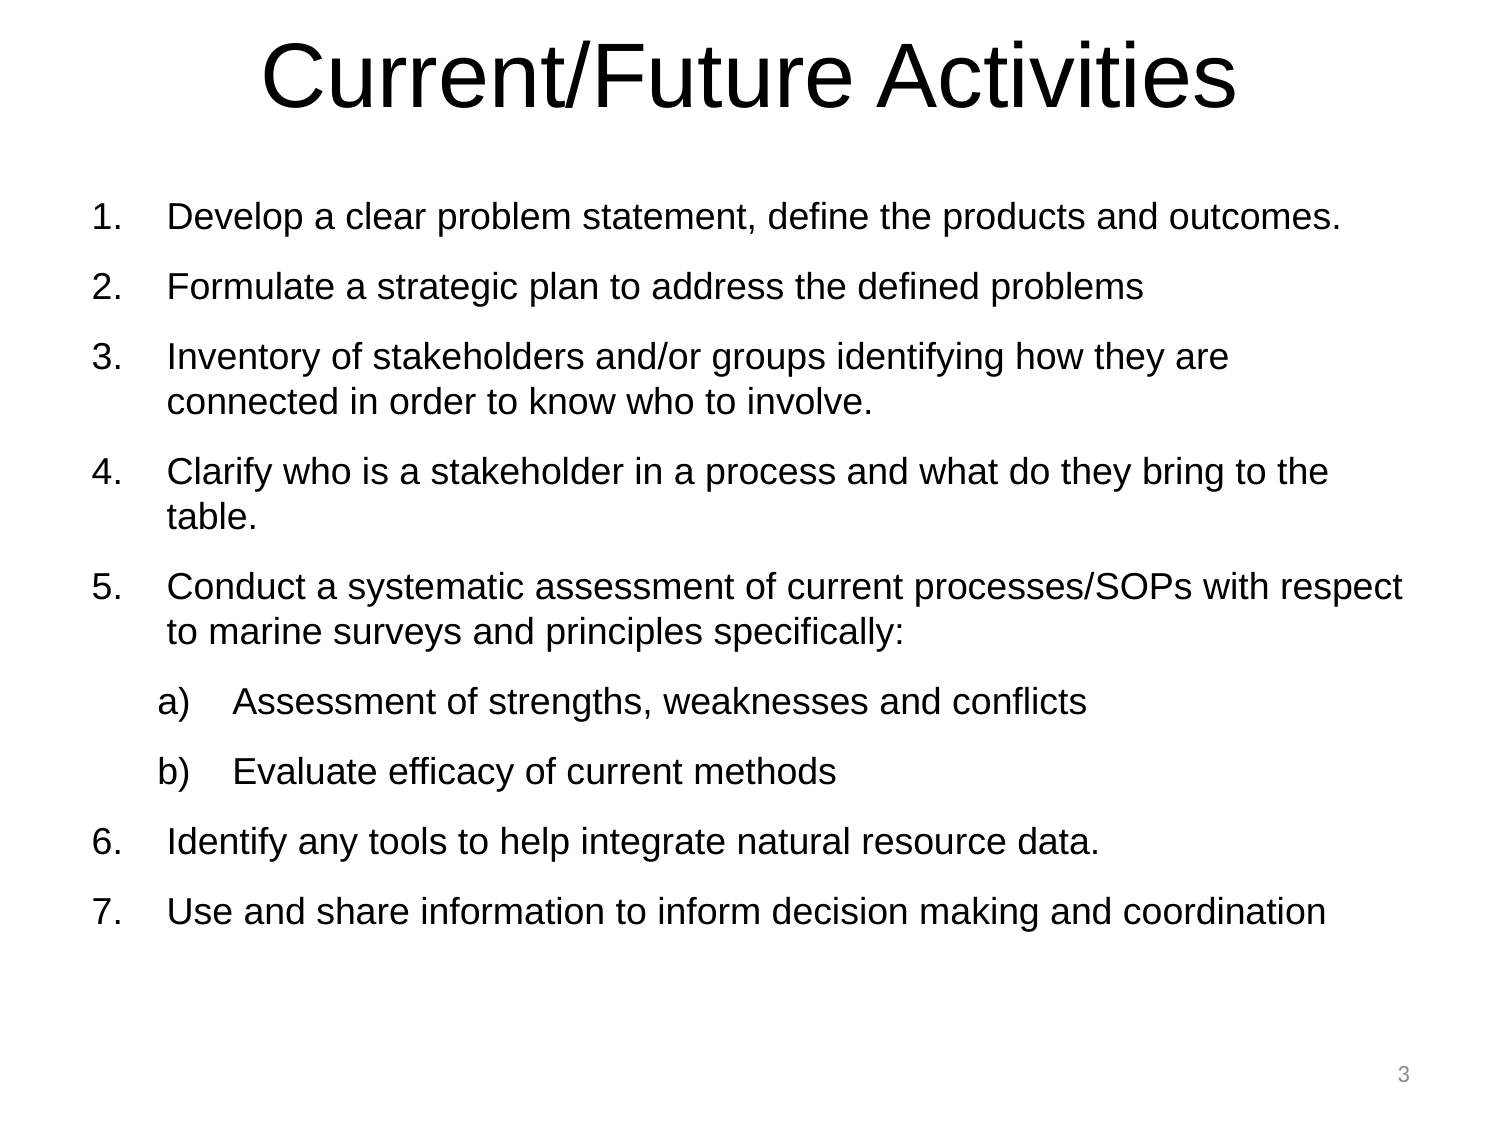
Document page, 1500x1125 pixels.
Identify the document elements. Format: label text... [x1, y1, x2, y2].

title Current/Future Activities [75, 0, 1425, 143]
slide_number 3 [1074, 1042, 1425, 1103]
list Develop a clear problem statement, define the products and outcomes. Formulate a strategic plan to address the defined problems Inventory of stakeholders and/or groups identifying how they are connected in order to know who to involve. Clarify who is a stakeholder in a process and what do they bring to the table. Conduct a systematic assessment of current processes/SOPs with respect to marine surveys and principles specifically: Assessment of strengths, weaknesses and conflicts Evaluate efficacy of current methods Identify any tools to help integrate natural resource data. Use and share information to inform decision making and coordination [76, 184, 1427, 1110]
